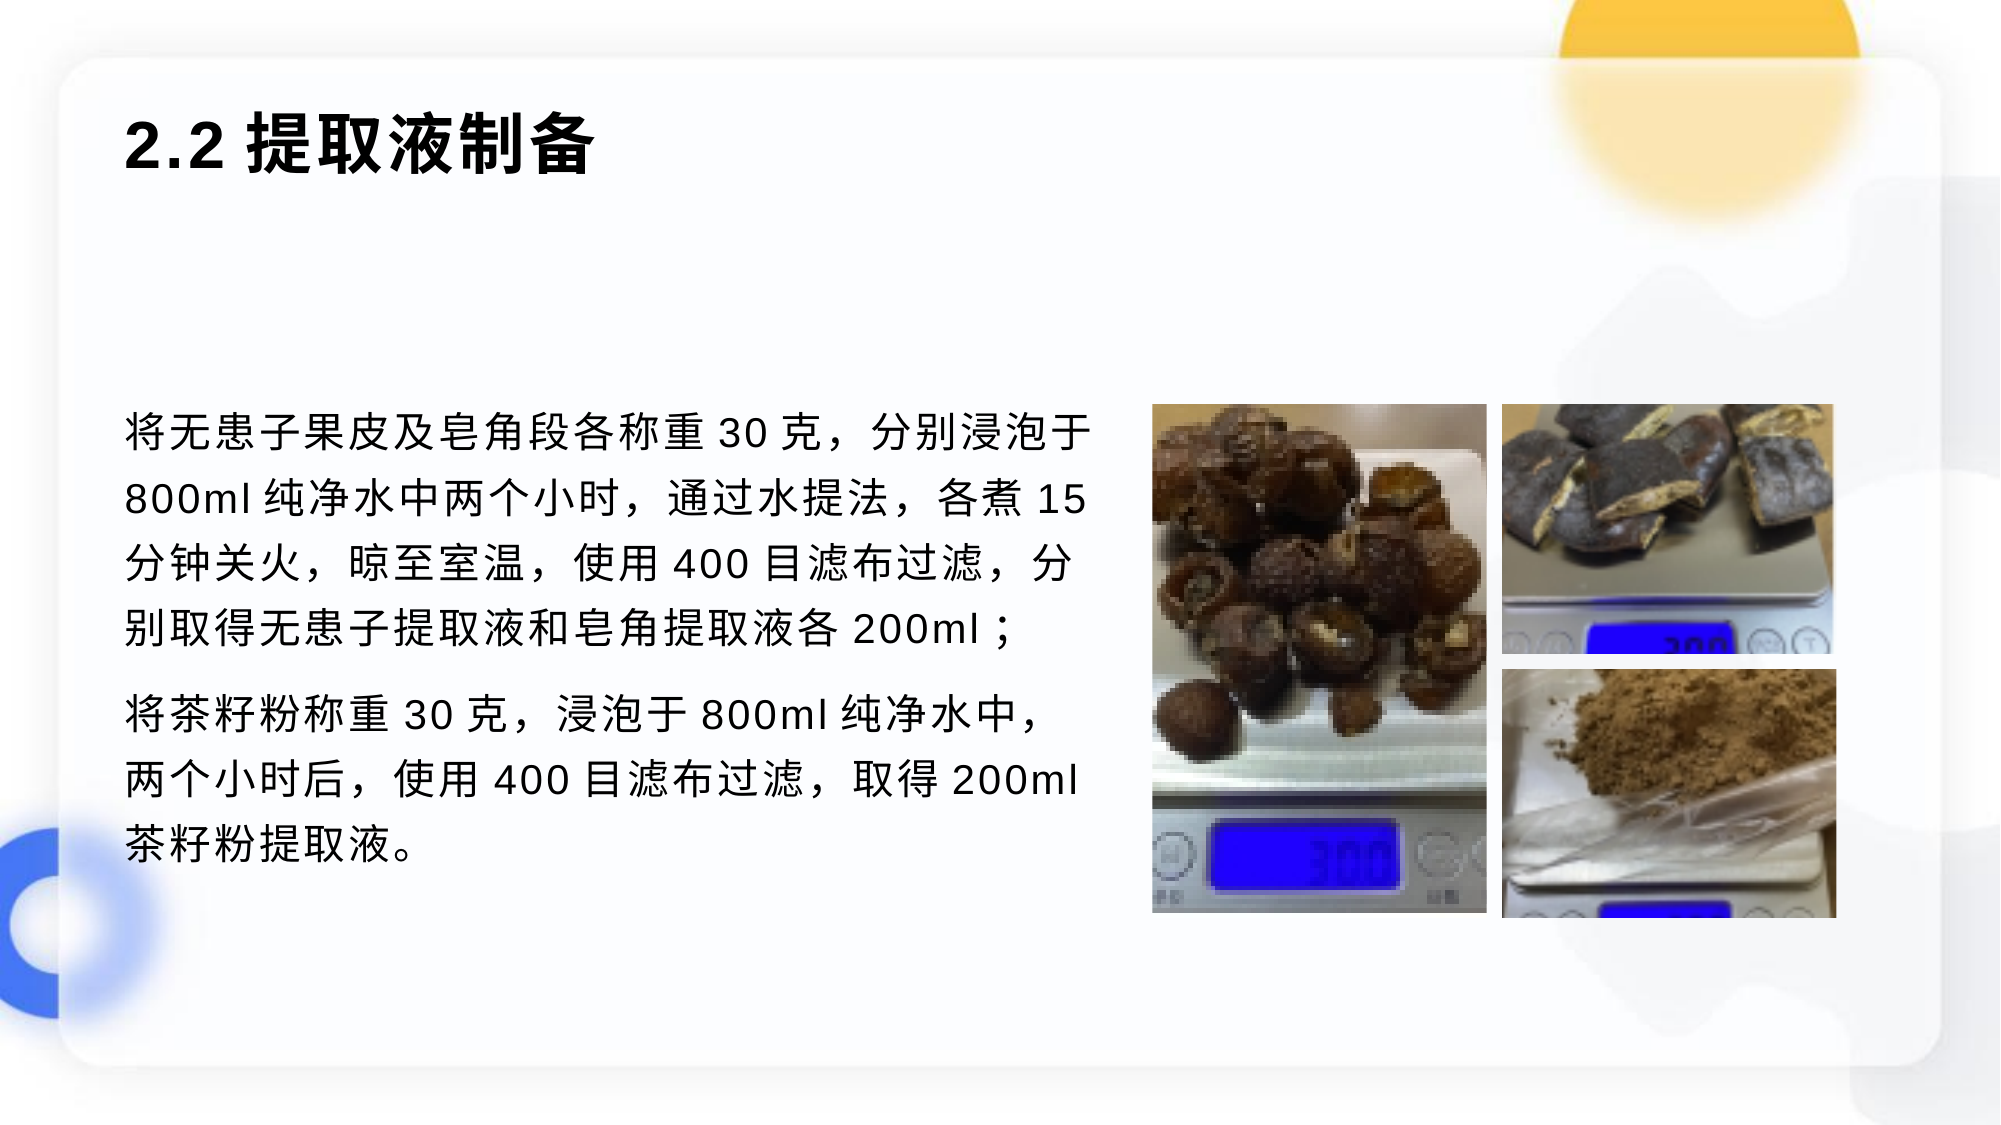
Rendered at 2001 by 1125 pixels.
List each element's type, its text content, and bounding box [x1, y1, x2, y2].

picture [0, 0, 2000, 1125]
title 2.2提取液制备 [109, 106, 1891, 179]
list 将无患子果皮及皂角段各称重30克，分别浸泡于800ml纯净水中两个小时，通过水提法，各煮15分钟关火，晾至室温，使用400目滤布过滤，分别取得无患子提取液和皂角提取液各200ml； 将茶籽粉称重30克，浸泡于800ml纯净水中，两个小时后，使用400目滤布过滤，取得200ml茶籽粉提取液。 [109, 218, 1107, 1041]
